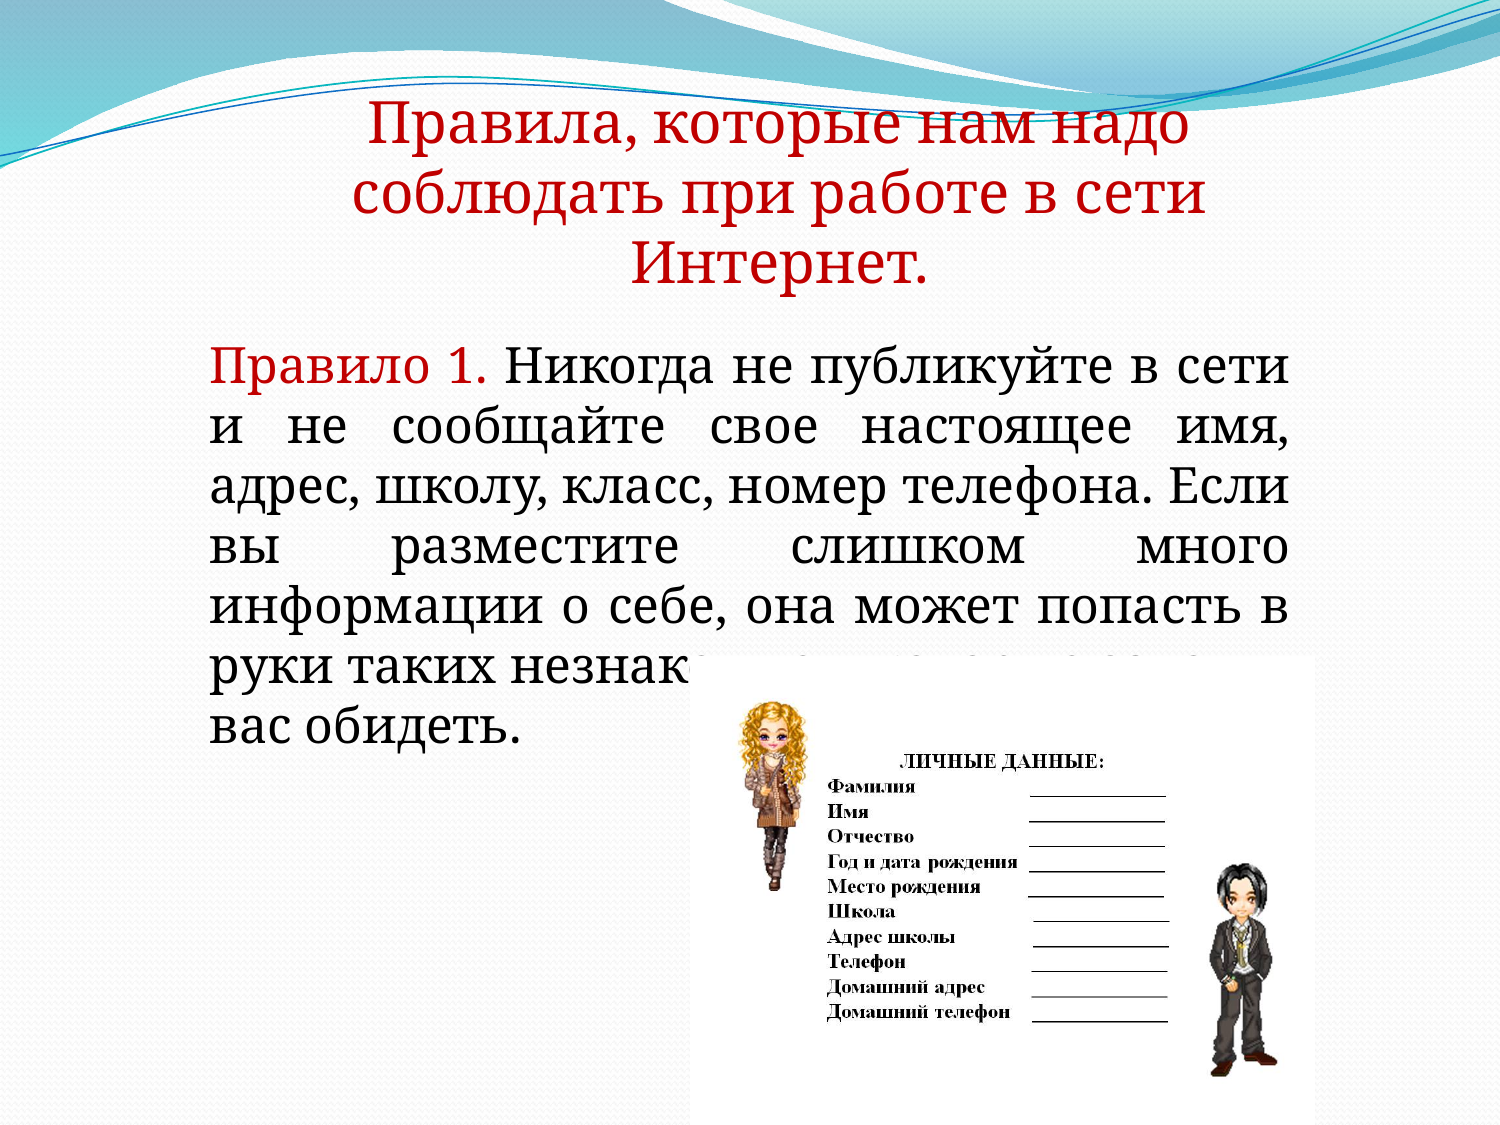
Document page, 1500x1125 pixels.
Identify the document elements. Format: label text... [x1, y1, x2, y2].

text_box Правила, которые нам надо соблюдать при работе в сети Интернет. [206, 78, 1353, 303]
picture [690, 656, 1316, 1125]
text_box Правило 1. Никогда не публикуйте в сети и не сообщайте свое настоящее имя, адрес, школу, класс, номер телефона. Если вы разместите слишком много информации о себе, она может попасть в руки таких незнакомцев, которые захотят вас обидеть. [194, 326, 1306, 761]
